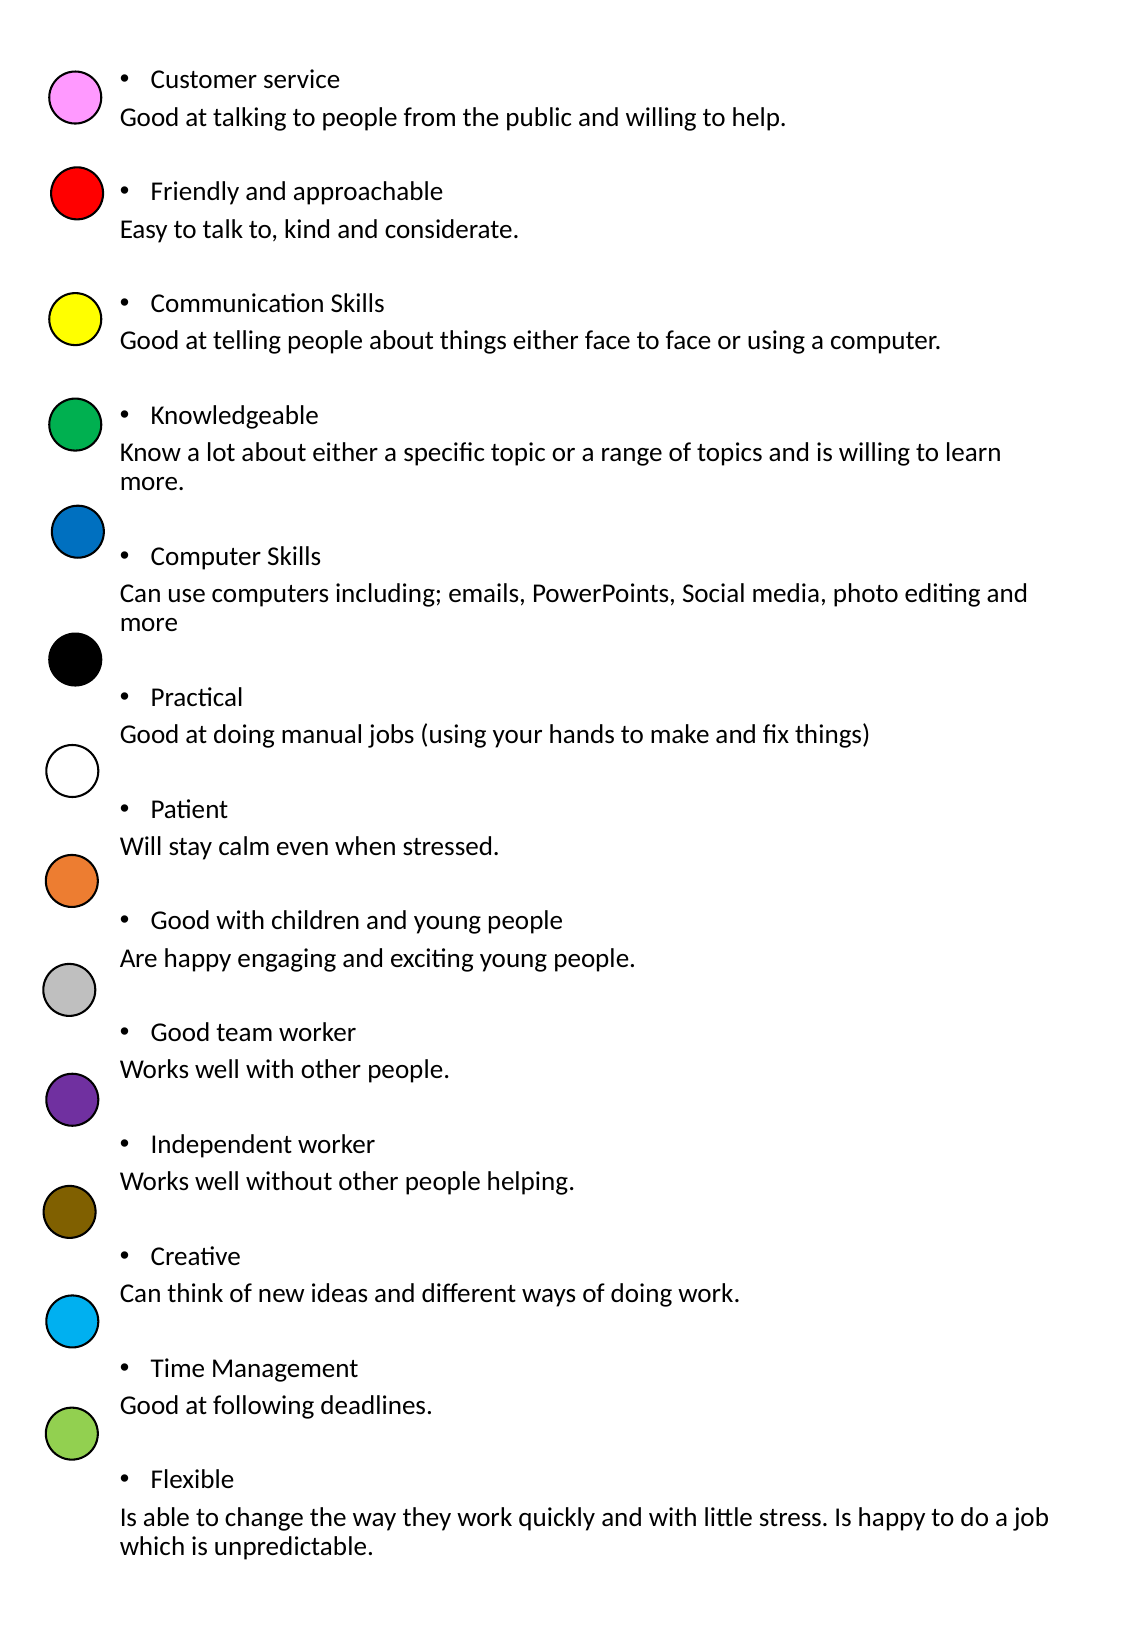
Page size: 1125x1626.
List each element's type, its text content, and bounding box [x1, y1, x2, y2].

text_box [44, 1406, 99, 1461]
text_box [44, 853, 99, 909]
text_box [45, 743, 100, 799]
list Customer service Good at talking to people from the public and willing to help. Friendly and approachable Easy to talk to, kind and considerate. Communication Skills Good at telling people about things either face to face or using a computer. Knowledgeable Know a lot about either a specific topic or a range of topics and is willing to learn more. Computer Skills Can use computers including; emails, PowerPoints, Social media, photo editing and more Practical Good at doing manual jobs (using your hands to make and fix things) Patient Will stay calm even when stressed. Good with children and young people Are happy engaging and exciting young people. Good team worker Works well with other people. Independent worker Works well without other people helping. Creative Can think of new ideas and different ways of doing work. Time Management Good at following deadlines. Flexible Is able to change the way they work quickly and with little stress. Is happy to do a job which is unpredictable. [104, 58, 1087, 1595]
text_box [45, 1294, 100, 1349]
text_box [50, 166, 105, 221]
text_box [50, 504, 105, 559]
text_box [48, 292, 103, 347]
text_box [48, 70, 103, 125]
text_box [48, 632, 103, 687]
text_box [48, 397, 103, 452]
text_box [42, 1184, 97, 1239]
text_box [45, 1072, 100, 1127]
text_box [42, 962, 97, 1017]
